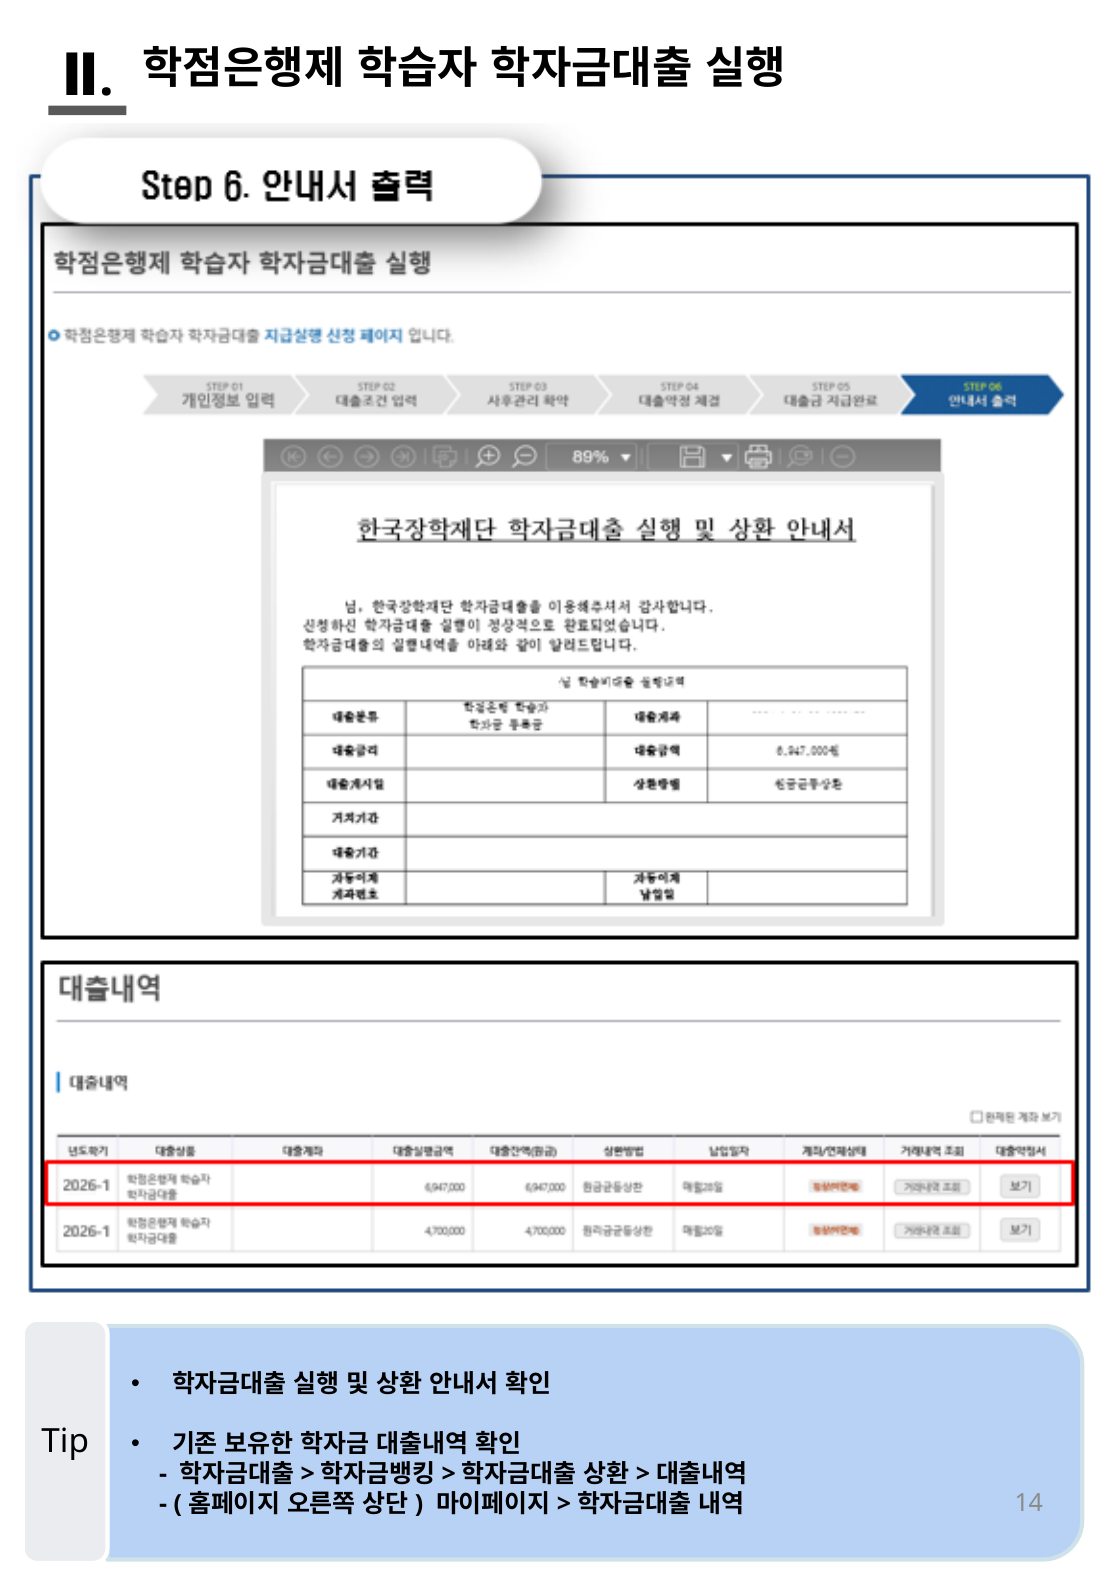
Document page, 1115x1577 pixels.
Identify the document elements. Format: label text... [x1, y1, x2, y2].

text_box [22, 1320, 108, 1564]
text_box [112, 1325, 1083, 1560]
text_box 학점은행제 학습자 학자금대출 실행 [127, 31, 1110, 100]
text_box Ⅱ. [46, 29, 153, 115]
picture [16, 123, 1110, 1312]
